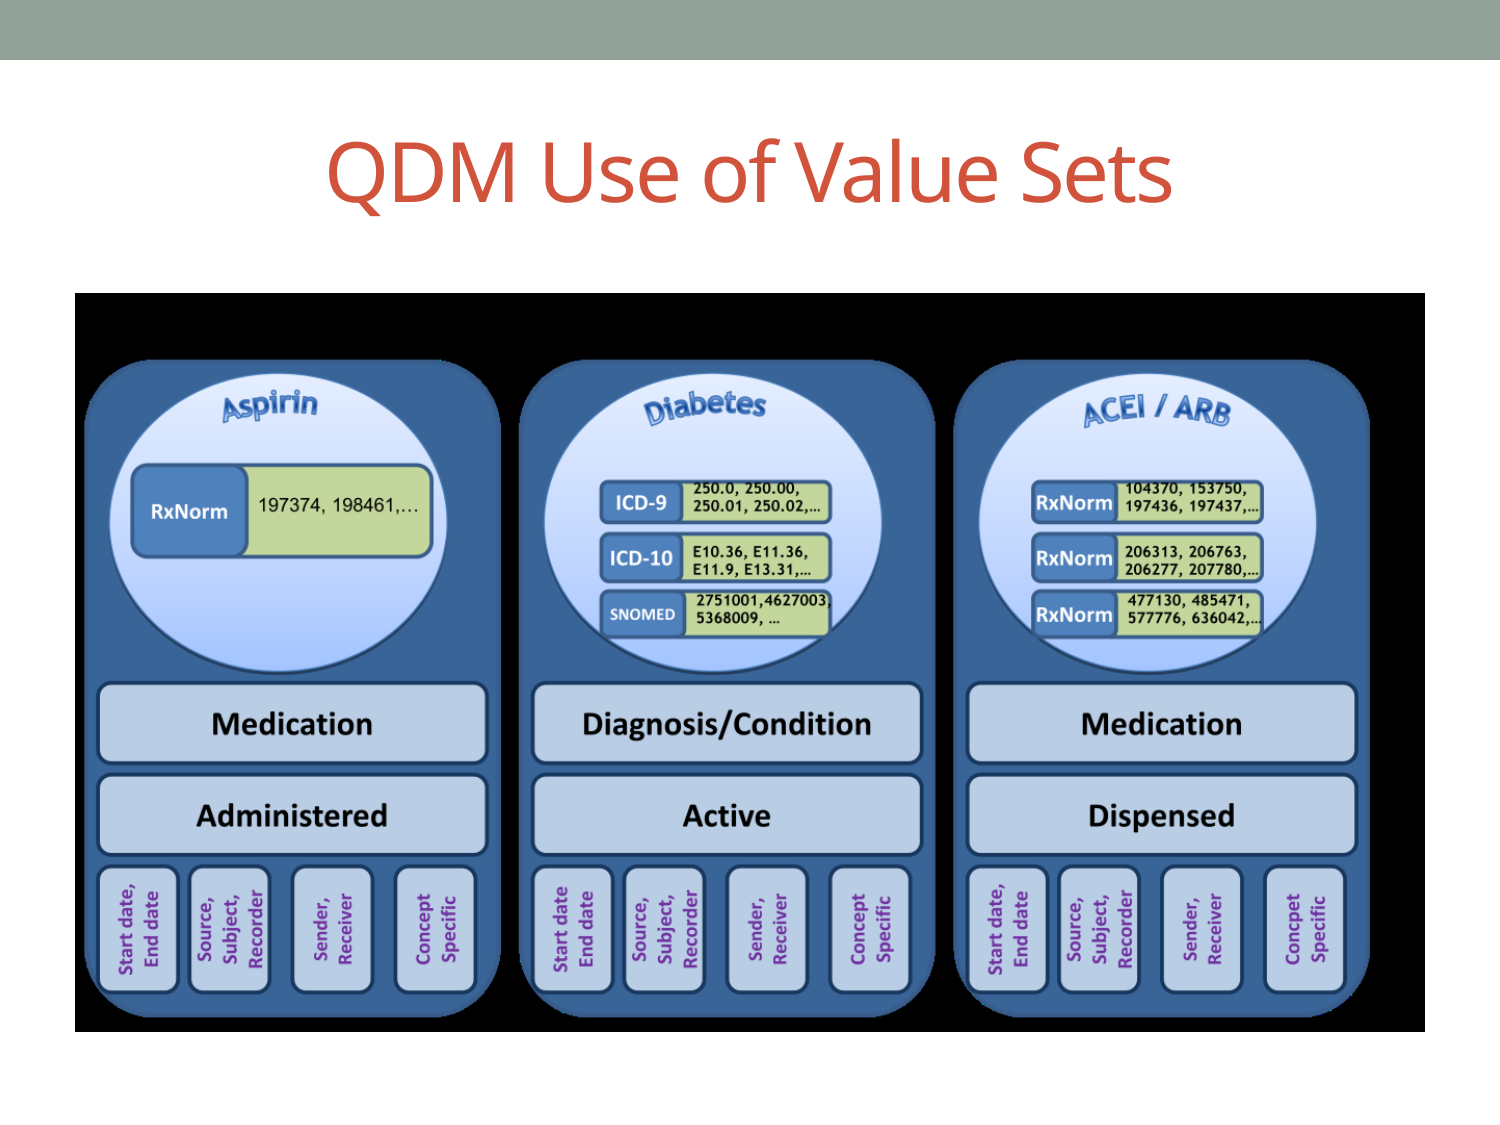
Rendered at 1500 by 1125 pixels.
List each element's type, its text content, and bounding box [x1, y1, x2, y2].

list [74, 293, 1426, 1032]
title QDM Use of Value Sets [75, 87, 1425, 250]
